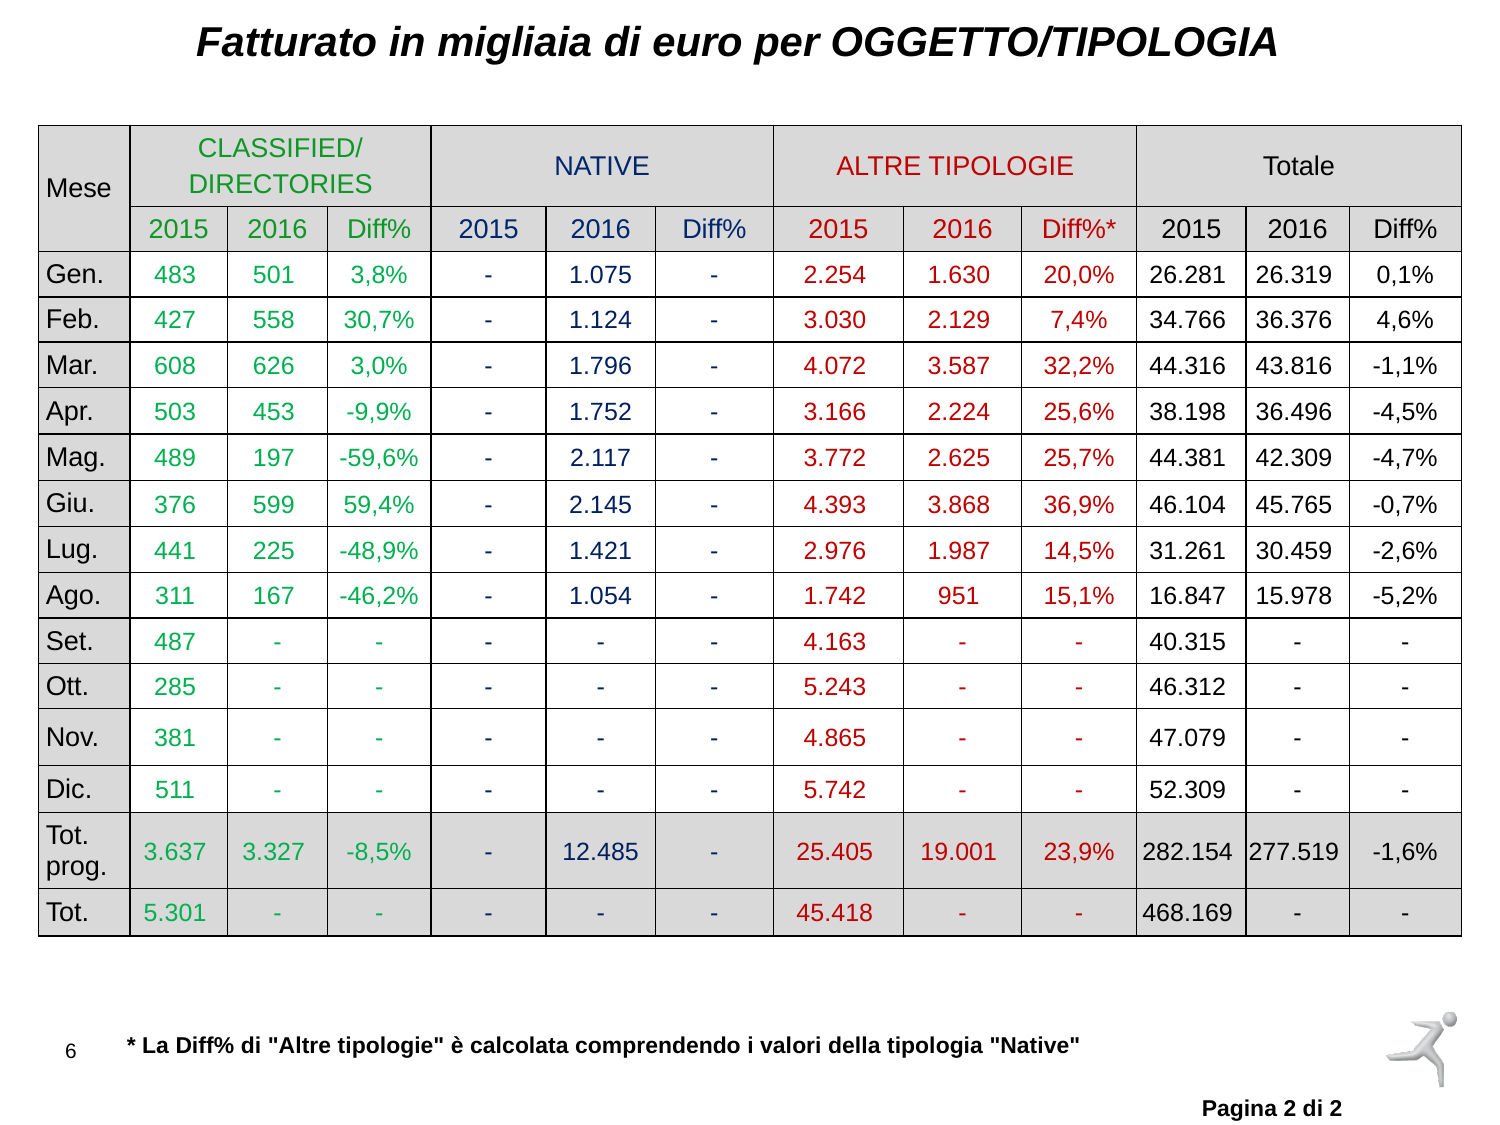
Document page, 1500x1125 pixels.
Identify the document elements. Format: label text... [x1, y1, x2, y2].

table_cell -5,2% [1350, 573, 1461, 617]
table_cell 3.587 [904, 343, 1021, 387]
table_cell 167 [228, 573, 327, 617]
table_cell 558 [228, 298, 327, 341]
table_cell 26.319 [1247, 252, 1349, 296]
table_cell - [1247, 766, 1349, 812]
table_cell - [1350, 664, 1461, 708]
table_cell - [1022, 619, 1136, 663]
table_cell 4.072 [774, 343, 903, 387]
table_cell 1.796 [547, 343, 655, 387]
table_cell - [547, 664, 655, 708]
table_cell - [656, 709, 773, 765]
table_cell 1.124 [547, 298, 655, 341]
table_cell 4,6% [1350, 298, 1461, 341]
table_cell 46.312 [1137, 664, 1245, 708]
table_cell 2016 [1247, 207, 1349, 251]
table_cell 44.316 [1137, 343, 1245, 387]
table_cell 2.129 [904, 298, 1021, 341]
table_cell - [904, 709, 1021, 765]
table_cell - [656, 889, 773, 935]
table_cell Diff% [656, 207, 773, 251]
table_cell 12.485 [547, 813, 655, 888]
table_cell 501 [228, 252, 327, 296]
table_cell 2.224 [904, 388, 1021, 433]
text_box [601, 32, 632, 88]
table_cell 26.281 [1137, 252, 1245, 296]
table_cell - [1022, 766, 1136, 812]
table_cell 599 [228, 481, 327, 526]
table_cell 1.742 [774, 573, 903, 617]
table_cell 2015 [432, 207, 545, 251]
table_cell 2015 [131, 207, 227, 251]
table_cell 36,9% [1022, 481, 1136, 526]
table_cell 52.309 [1137, 766, 1245, 812]
table_cell 511 [131, 766, 227, 812]
table_cell 14,5% [1022, 527, 1136, 572]
table_cell 2015 [774, 207, 903, 251]
table_cell 2.145 [547, 481, 655, 526]
table_cell 4.393 [774, 481, 903, 526]
table_cell - [1247, 664, 1349, 708]
table_cell - [328, 766, 430, 812]
table_cell - [904, 619, 1021, 663]
table_cell Mar. [39, 343, 129, 387]
table_cell - [547, 889, 655, 935]
table_cell 38.198 [1137, 388, 1245, 433]
table_cell 1.054 [547, 573, 655, 617]
table_cell - [432, 573, 545, 617]
table_cell 32,2% [1022, 343, 1136, 387]
table_cell - [656, 481, 773, 526]
table_cell Tot. [39, 889, 129, 935]
table_cell - [547, 766, 655, 812]
table_cell 951 [904, 573, 1021, 617]
table_cell 42.309 [1247, 435, 1349, 480]
table_cell - [1022, 709, 1136, 765]
table_cell 16.847 [1137, 573, 1245, 617]
table_cell 2.625 [904, 435, 1021, 480]
table_cell 30.459 [1247, 527, 1349, 572]
table_cell - [656, 766, 773, 812]
table_cell - [432, 343, 545, 387]
table_cell 483 [131, 252, 227, 296]
text_box Fatturato in migliaia di euro per OGGETTO/TIPOLOGIA [29, 7, 1447, 72]
table_cell Tot. prog. [39, 813, 129, 888]
table_cell Set. [39, 619, 129, 663]
table_cell 441 [131, 527, 227, 572]
table_cell - [228, 709, 327, 765]
table_cell - [656, 435, 773, 480]
table_cell 197 [228, 435, 327, 480]
table_cell -1,6% [1350, 813, 1461, 888]
table_cell 311 [131, 573, 227, 617]
table_cell 1.987 [904, 527, 1021, 572]
table_cell 2016 [904, 207, 1021, 251]
table_cell 34.766 [1137, 298, 1245, 341]
table_cell 487 [131, 619, 227, 663]
table_cell - [328, 889, 430, 935]
table_cell - [1022, 664, 1136, 708]
table_cell Diff% [328, 207, 430, 251]
table_cell Diff% [1350, 207, 1461, 251]
table_cell - [904, 889, 1021, 935]
table_cell - [328, 664, 430, 708]
table_cell 40.315 [1137, 619, 1245, 663]
table_cell 3.030 [774, 298, 903, 341]
table_cell - [656, 813, 773, 888]
table_cell - [1350, 709, 1461, 765]
table_header ALTRE TIPOLOGIE [774, 126, 1136, 206]
table_cell - [656, 388, 773, 433]
table_cell - [432, 298, 545, 341]
table_cell Gen. [39, 252, 129, 296]
table_cell - [228, 766, 327, 812]
table_cell 5.301 [131, 889, 227, 935]
table_cell -4,7% [1350, 435, 1461, 480]
text_box [645, 42, 676, 86]
table_cell - [432, 388, 545, 433]
table_cell - [432, 709, 545, 765]
table_cell -9,9% [328, 388, 430, 433]
table_cell 19.001 [904, 813, 1021, 888]
table_header NATIVE [432, 126, 773, 206]
table_header CLASSIFIED/ DIRECTORIES [131, 126, 430, 206]
table_cell - [656, 664, 773, 708]
table_cell - [1247, 709, 1349, 765]
table_cell - [656, 619, 773, 663]
table_cell - [656, 298, 773, 341]
table_cell 427 [131, 298, 227, 341]
table_cell - [547, 709, 655, 765]
table_cell 4.865 [774, 709, 903, 765]
table_cell -46,2% [328, 573, 430, 617]
table_cell 1.752 [547, 388, 655, 433]
table_cell 1.421 [547, 527, 655, 572]
table_cell -8,5% [328, 813, 430, 888]
table_cell - [904, 664, 1021, 708]
table_cell - [432, 435, 545, 480]
table_cell 43.816 [1247, 343, 1349, 387]
table_cell - [656, 573, 773, 617]
table_cell 3.327 [228, 813, 327, 888]
table_cell 2.976 [774, 527, 903, 572]
table_cell Dic. [39, 766, 129, 812]
table_cell - [904, 766, 1021, 812]
table_cell Ago. [39, 573, 129, 617]
table_cell - [432, 481, 545, 526]
table_cell 15,1% [1022, 573, 1136, 617]
table_cell 453 [228, 388, 327, 433]
table_cell - [432, 813, 545, 888]
text_box Pagina 2 di 2 [1187, 1086, 1400, 1125]
table_cell Feb. [39, 298, 129, 341]
table_cell Diff%* [1022, 207, 1136, 251]
table_cell 4.163 [774, 619, 903, 663]
table_cell 468.169 [1137, 889, 1245, 935]
table_cell 489 [131, 435, 227, 480]
table_cell 225 [228, 527, 327, 572]
table_cell 0,1% [1350, 252, 1461, 296]
table_header Mese [39, 126, 129, 251]
table_cell -4,5% [1350, 388, 1461, 433]
table_cell -1,1% [1350, 343, 1461, 387]
table_cell 3.166 [774, 388, 903, 433]
table_cell 503 [131, 388, 227, 433]
table_cell - [1247, 889, 1349, 935]
table_cell - [656, 252, 773, 296]
table_cell 3,0% [328, 343, 430, 387]
table_cell 3.637 [131, 813, 227, 888]
table_cell - [1247, 619, 1349, 663]
table_cell -48,9% [328, 527, 430, 572]
table_cell - [432, 527, 545, 572]
table_cell - [1350, 619, 1461, 663]
table_cell 23,9% [1022, 813, 1136, 888]
table_cell - [328, 709, 430, 765]
table_cell 1.630 [904, 252, 1021, 296]
table_cell -0,7% [1350, 481, 1461, 526]
table_cell 7,4% [1022, 298, 1136, 341]
table_cell 47.079 [1137, 709, 1245, 765]
picture [1366, 990, 1476, 1109]
table_cell 25,7% [1022, 435, 1136, 480]
table_cell 3.868 [904, 481, 1021, 526]
table_cell 46.104 [1137, 481, 1245, 526]
table_cell 277.519 [1247, 813, 1349, 888]
table_header Totale [1137, 126, 1461, 206]
table_cell - [656, 343, 773, 387]
table_cell 5.243 [774, 664, 903, 708]
table_cell 381 [131, 709, 227, 765]
table_cell 25.405 [774, 813, 903, 888]
table_cell 285 [131, 664, 227, 708]
table_cell 20,0% [1022, 252, 1136, 296]
table_cell 25,6% [1022, 388, 1136, 433]
table_cell - [432, 252, 545, 296]
table_cell 3.772 [774, 435, 903, 480]
table_cell Lug. [39, 527, 129, 572]
table_cell - [228, 664, 327, 708]
table_cell -2,6% [1350, 527, 1461, 572]
table_cell Giu. [39, 481, 129, 526]
table_cell 36.376 [1247, 298, 1349, 341]
table_cell Nov. [39, 709, 129, 765]
table_cell - [1022, 889, 1136, 935]
table_cell 2.117 [547, 435, 655, 480]
table_cell 2016 [228, 207, 327, 251]
table_cell 626 [228, 343, 327, 387]
table_cell - [547, 619, 655, 663]
table_cell - [1350, 889, 1461, 935]
table_cell - [432, 766, 545, 812]
table_cell 45.765 [1247, 481, 1349, 526]
table_cell 44.381 [1137, 435, 1245, 480]
table_cell 282.154 [1137, 813, 1245, 888]
table_cell - [228, 619, 327, 663]
table_cell 3,8% [328, 252, 430, 296]
table_cell 608 [131, 343, 227, 387]
table_cell 5.742 [774, 766, 903, 812]
table_cell -59,6% [328, 435, 430, 480]
table_cell Mag. [39, 435, 129, 480]
table_cell - [432, 619, 545, 663]
table_cell 376 [131, 481, 227, 526]
table_cell Ott. [39, 664, 129, 708]
table_cell 15.978 [1247, 573, 1349, 617]
table_cell - [328, 619, 430, 663]
table_cell 2016 [547, 207, 655, 251]
table_cell Apr. [39, 388, 129, 433]
table_cell - [432, 889, 545, 935]
table_cell 1.075 [547, 252, 655, 296]
table_cell 45.418 [774, 889, 903, 935]
table_cell 31.261 [1137, 527, 1245, 572]
text_box * La Diff% di "Altre tipologie" è calcolata comprendendo i valori della tipologia "Native" [112, 1023, 1105, 1066]
table_cell 59,4% [328, 481, 430, 526]
table_cell 2015 [1137, 207, 1245, 251]
table_cell 36.496 [1247, 388, 1349, 433]
table_cell 2.254 [774, 252, 903, 296]
table_cell - [656, 527, 773, 572]
table_cell 30,7% [328, 298, 430, 341]
table_cell - [432, 664, 545, 708]
table_cell - [1350, 766, 1461, 812]
table_cell - [228, 889, 327, 935]
